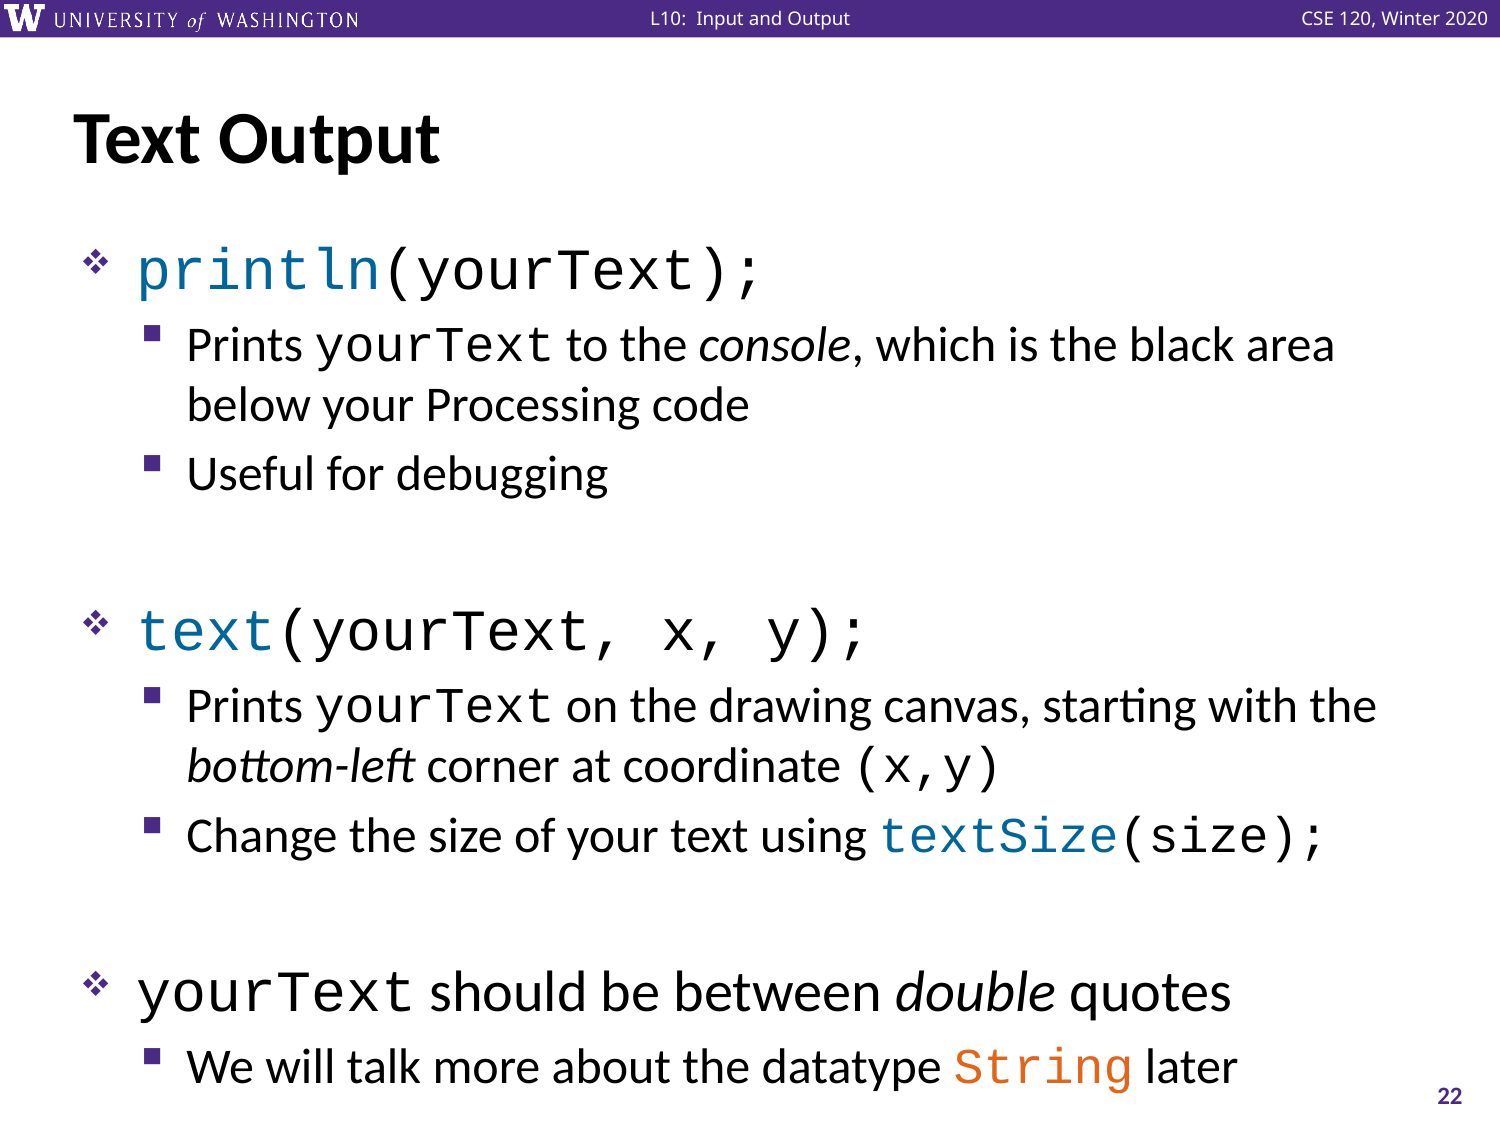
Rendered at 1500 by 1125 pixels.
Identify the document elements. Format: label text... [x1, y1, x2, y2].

list println(yourText); Prints yourText to the console, which is the black area below your Processing code Useful for debugging text(yourText, x, y); Prints yourText on the drawing canvas, starting with the bottom-left corner at coordinate (x,y) Change the size of your text using textSize(size); yourText should be between double quotes We will talk more about the datatype String later [64, 223, 1438, 1040]
picture [4, 4, 358, 32]
slide_number 22 [1400, 1065, 1500, 1125]
title Text Output [58, 71, 1438, 197]
